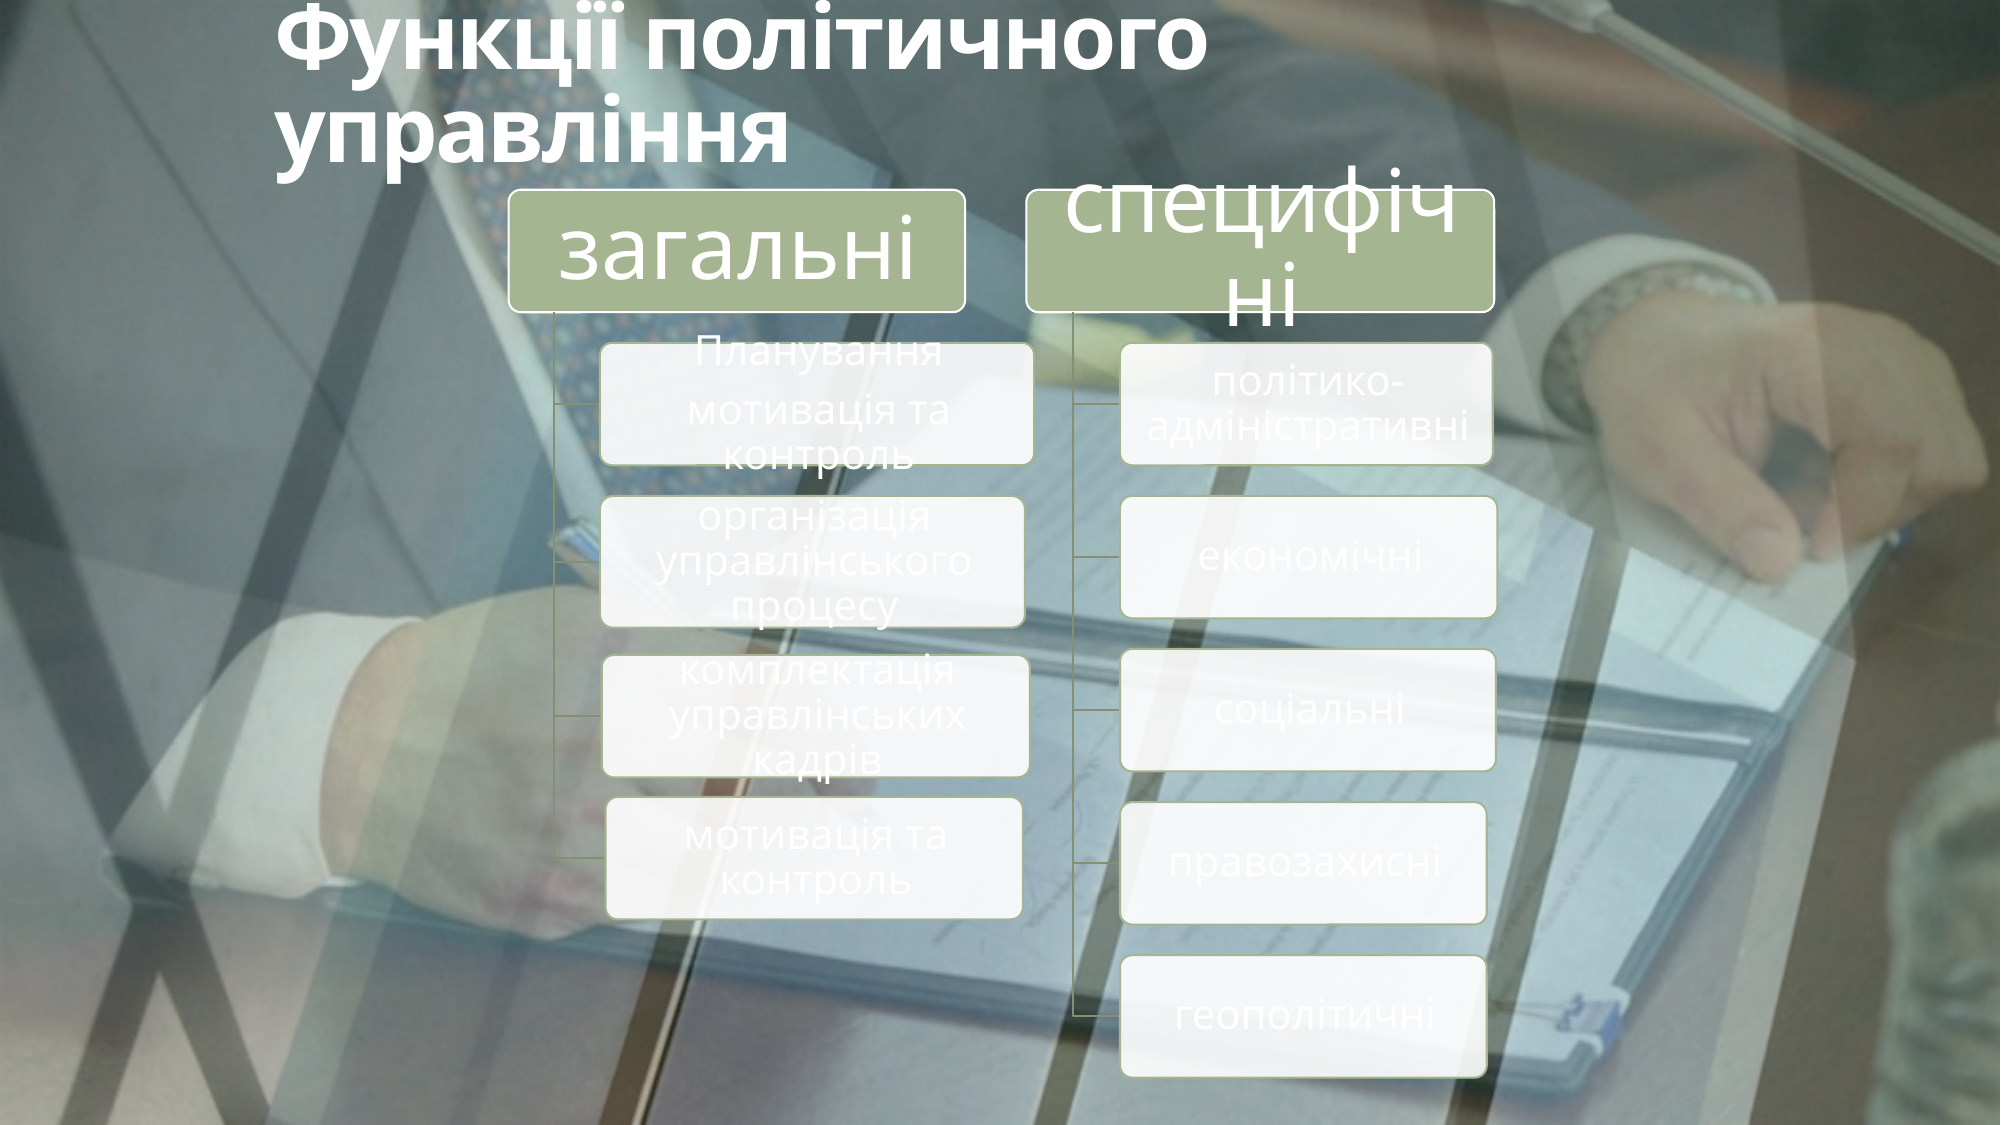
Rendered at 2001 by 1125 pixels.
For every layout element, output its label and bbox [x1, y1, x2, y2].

text_box [198, 188, 1808, 1079]
picture [0, 0, 2000, 1125]
